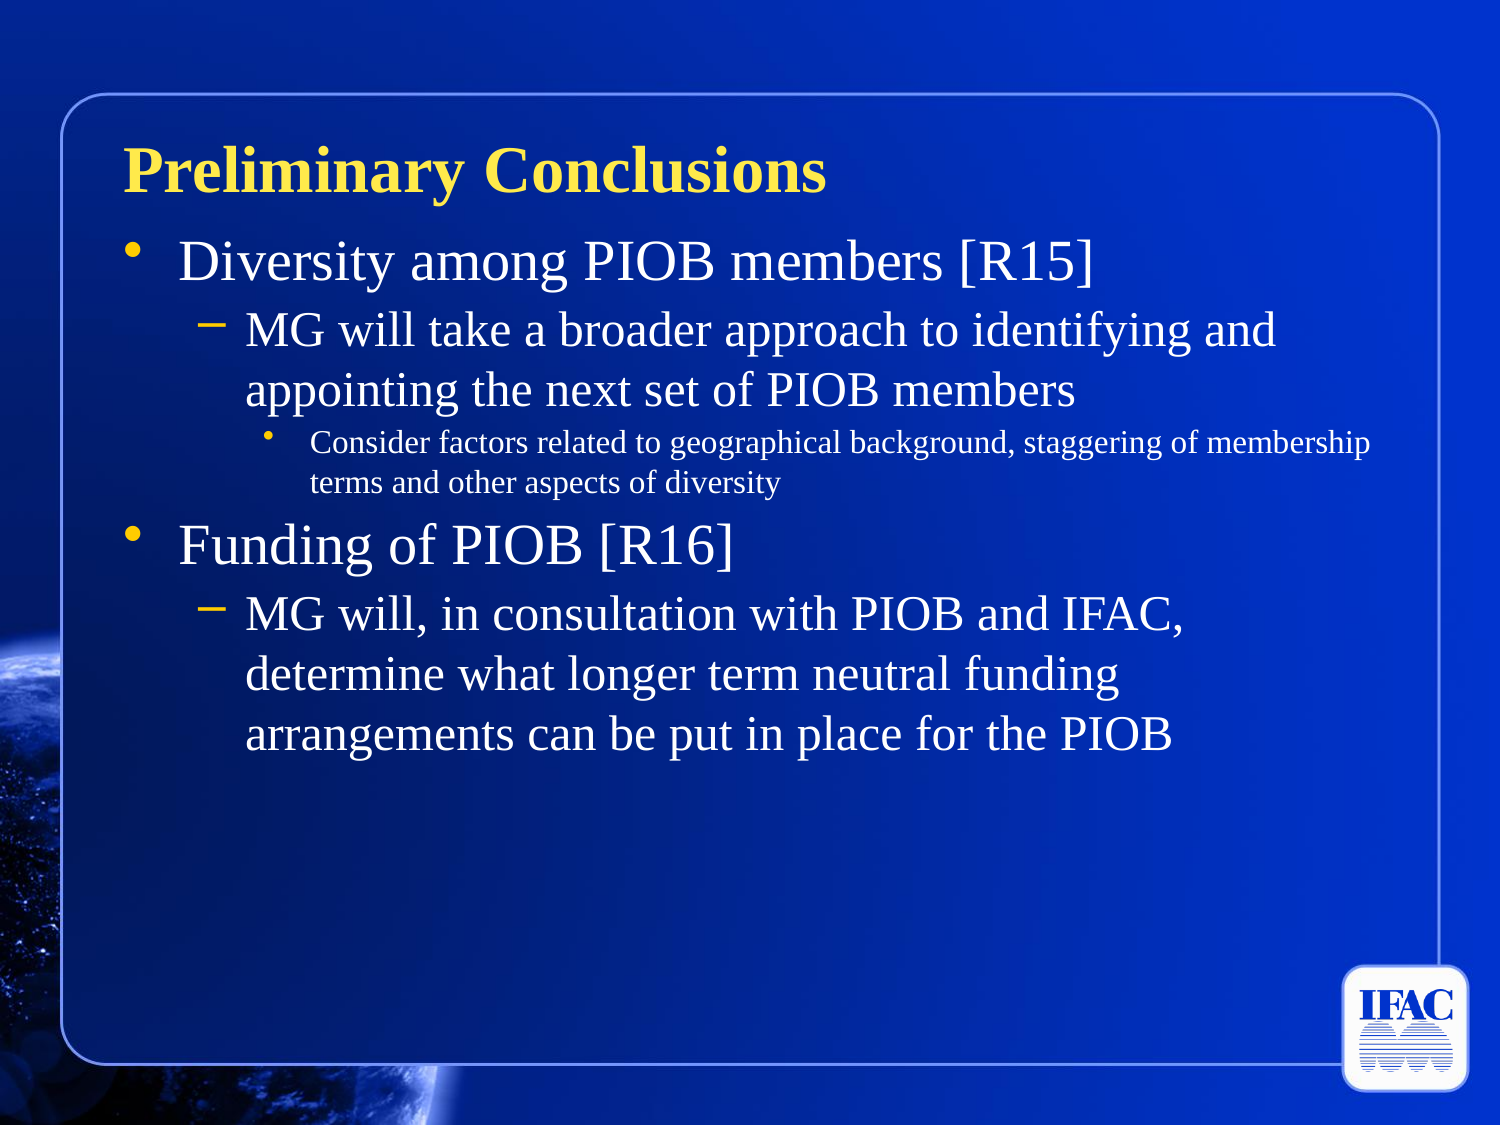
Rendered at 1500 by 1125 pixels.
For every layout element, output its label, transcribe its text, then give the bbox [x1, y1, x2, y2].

list Preliminary Conclusions [107, 118, 1411, 215]
picture [0, 0, 1500, 1125]
list Diversity among PIOB members [R15] MG will take a broader approach to identifying and appointing the next set of PIOB members Consider factors related to geographical background, staggering of membership terms and other aspects of diversity Funding of PIOB [R16] MG will, in consultation with PIOB and IFAC, determine what longer term neutral funding arrangements can be put in place for the PIOB [107, 215, 1411, 1048]
